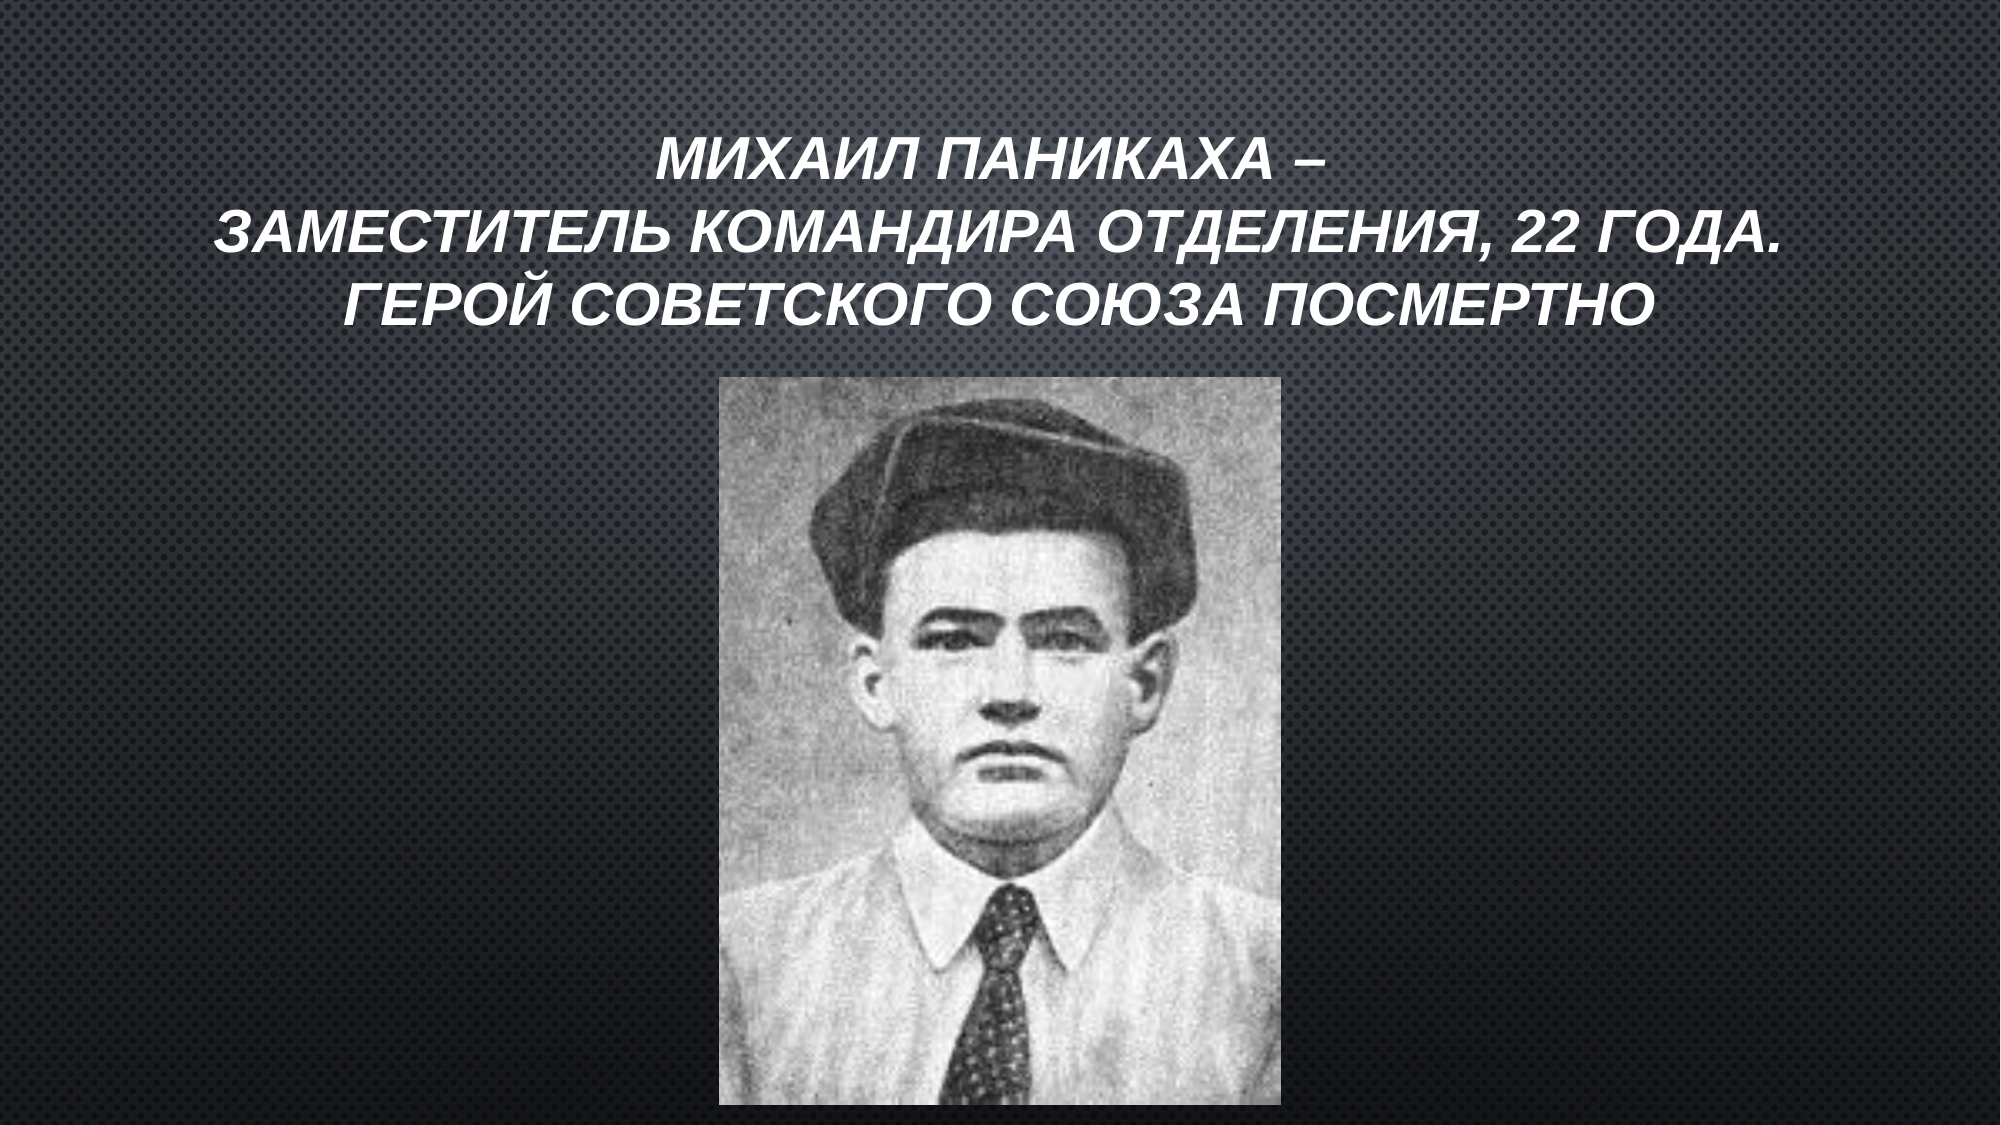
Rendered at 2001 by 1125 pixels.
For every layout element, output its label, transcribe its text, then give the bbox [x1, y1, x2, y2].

picture [719, 376, 1281, 1105]
title Михаил Паникаха – заместитель командира отделения, 22 года. Герой Советского Союза посмертно [187, 88, 1813, 401]
